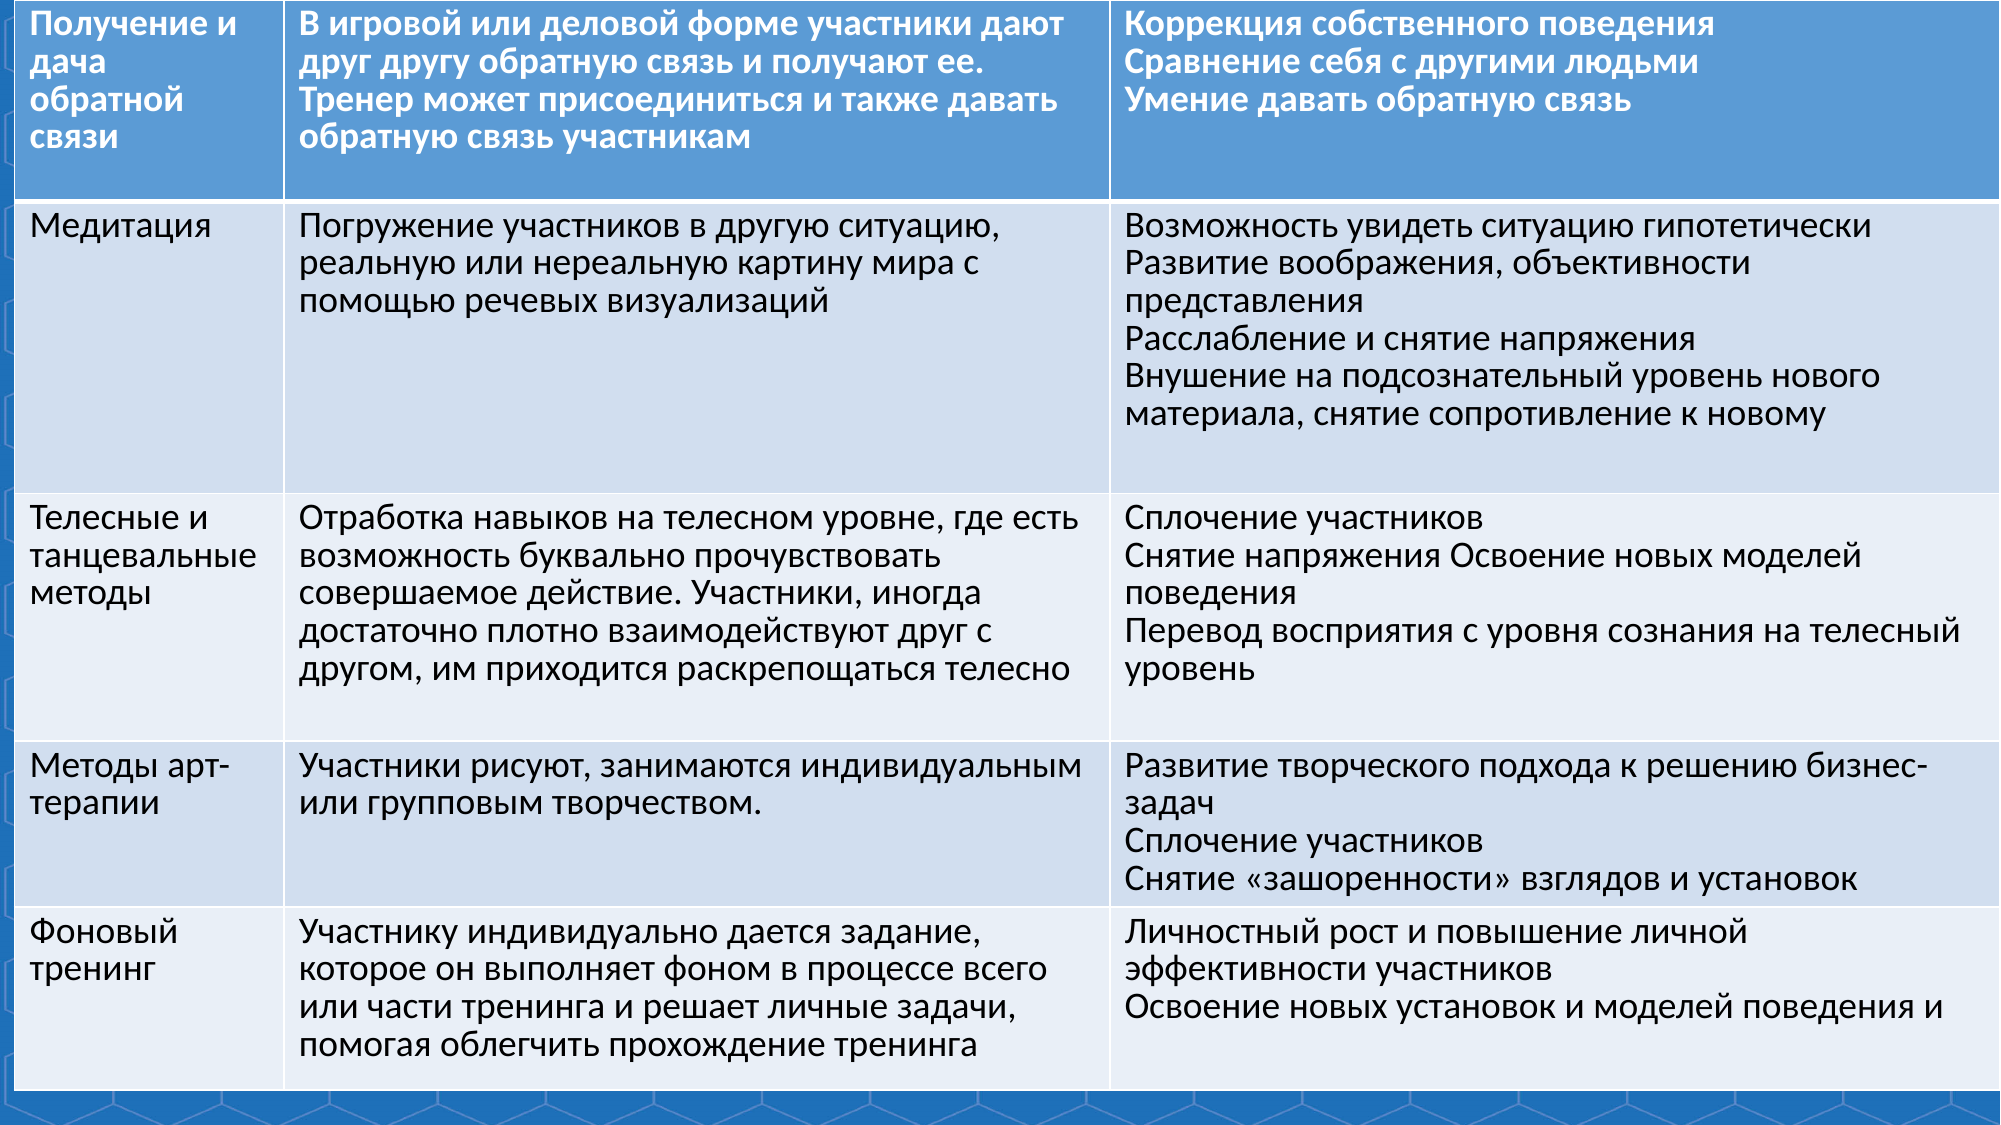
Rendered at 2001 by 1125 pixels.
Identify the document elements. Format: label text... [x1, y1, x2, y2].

table_cell Отработка навыков на телесном уровне, где есть возможность буквально прочувствовать совершаемое действие. Участники, иногда достаточно плотно взаимодействуют друг с другом, им приходится раскрепощаться телесно [285, 494, 1109, 740]
table_cell Методы арт-терапии [15, 742, 283, 906]
table_cell Развитие творческого подхода к решению бизнес-задач Сплочение участников Снятие «зашоренности» взглядов и установок [1111, 742, 1999, 906]
table_cell Участнику индивидуально дается задание, которое он выполняет фоном в процессе всего или части тренинга и решает личные задачи, помогая облегчить прохождение тренинга [285, 908, 1109, 1089]
table_header В игровой или деловой форме участники дают друг другу обратную связь и получают ее. Тренер может присоединиться и также давать обратную связь участникам [285, 1, 1109, 199]
table_cell Фоновый тренинг [15, 908, 283, 1089]
table_header Коррекция собственного поведения Сравнение себя с другими людьми Умение давать обратную связь [1111, 1, 1999, 199]
table_header Получение и дача обратной связи [15, 1, 283, 199]
picture [0, 0, 2000, 1125]
table_cell Личностный рост и повышение личной эффективности участников Освоение новых установок и моделей поведения и [1111, 908, 1999, 1089]
table_cell Участники рисуют, занимаются индивидуальным или групповым творчеством. [285, 742, 1109, 906]
table_cell Погружение участников в другую ситуацию, реальную или нереальную картину мира с помощью речевых визуализаций [285, 204, 1109, 493]
table_cell Сплочение участников Снятие напряжения Освоение новых моделей поведения Перевод восприятия с уровня сознания на телесный уровень [1111, 494, 1999, 740]
table_cell Медитация [15, 204, 283, 493]
table_cell Возможность увидеть ситуацию гипотетически Развитие воображения, объективности представления Расслабление и снятие напряжения Внушение на подсознательный уровень нового материала, снятие сопротивление к новому [1111, 204, 1999, 493]
table_cell Телесные и танцевальные методы [15, 494, 283, 740]
